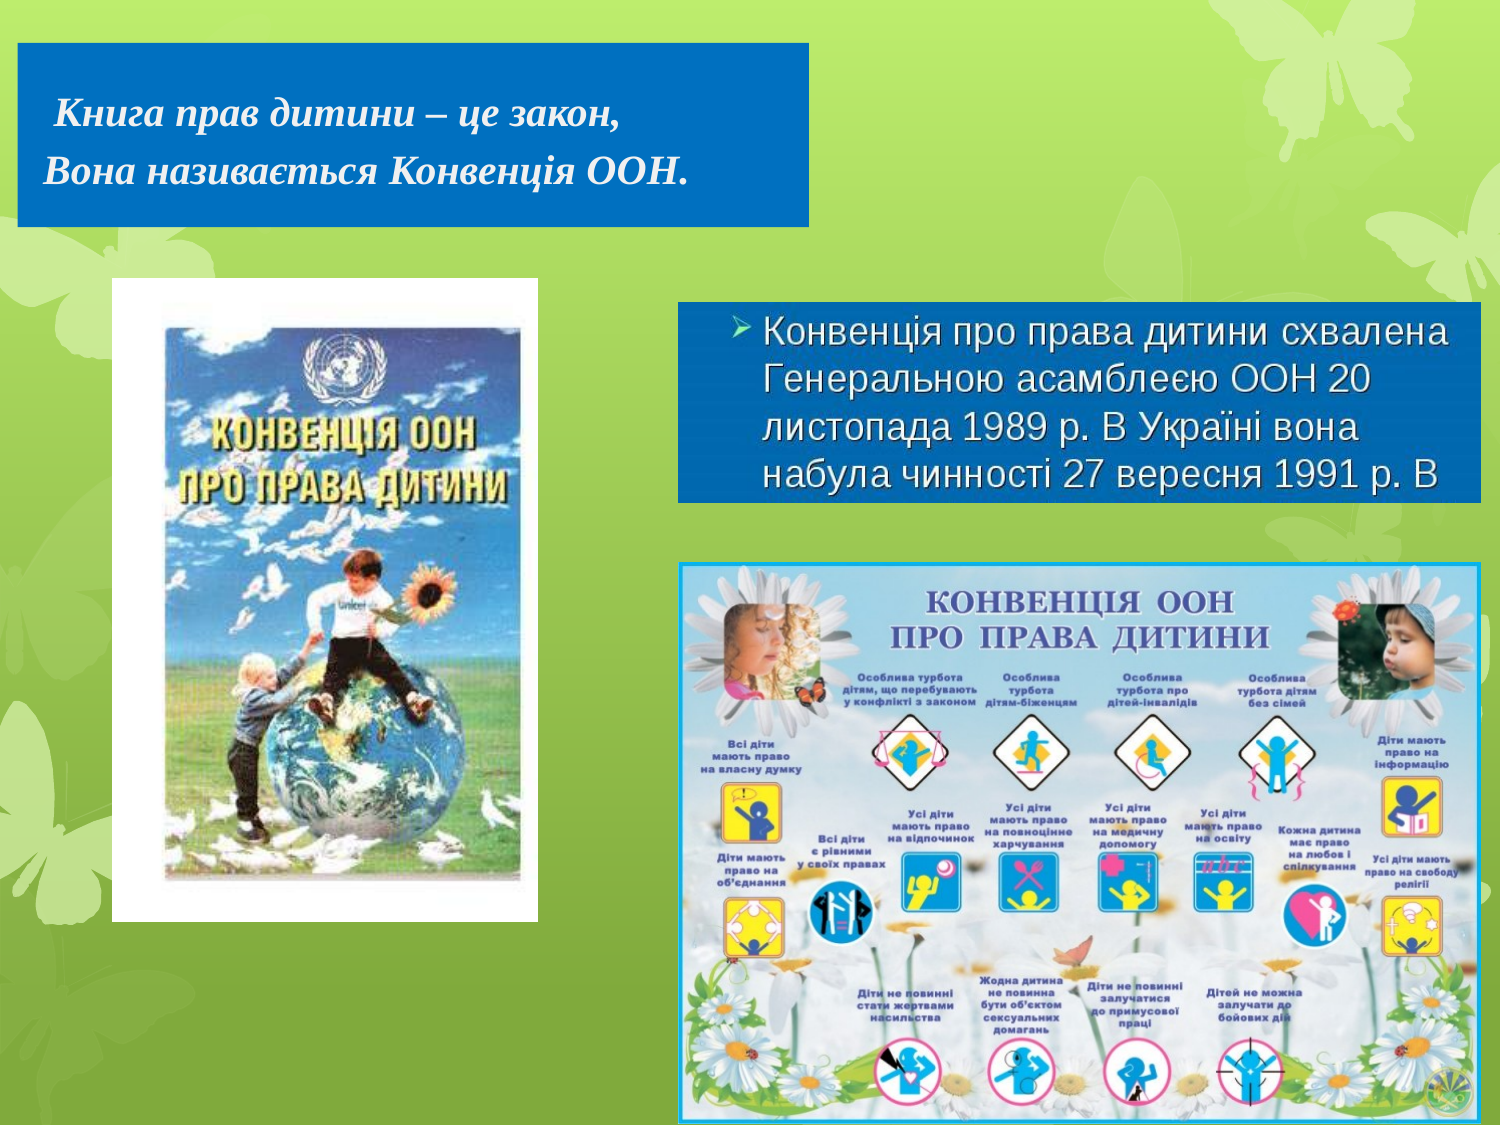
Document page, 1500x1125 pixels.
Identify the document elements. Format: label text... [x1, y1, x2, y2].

picture [678, 565, 1478, 1124]
picture [111, 278, 538, 922]
title Книга прав дитини – це закон, Вона називається Конвенція ООН. [17, 42, 809, 228]
picture [678, 302, 1482, 504]
